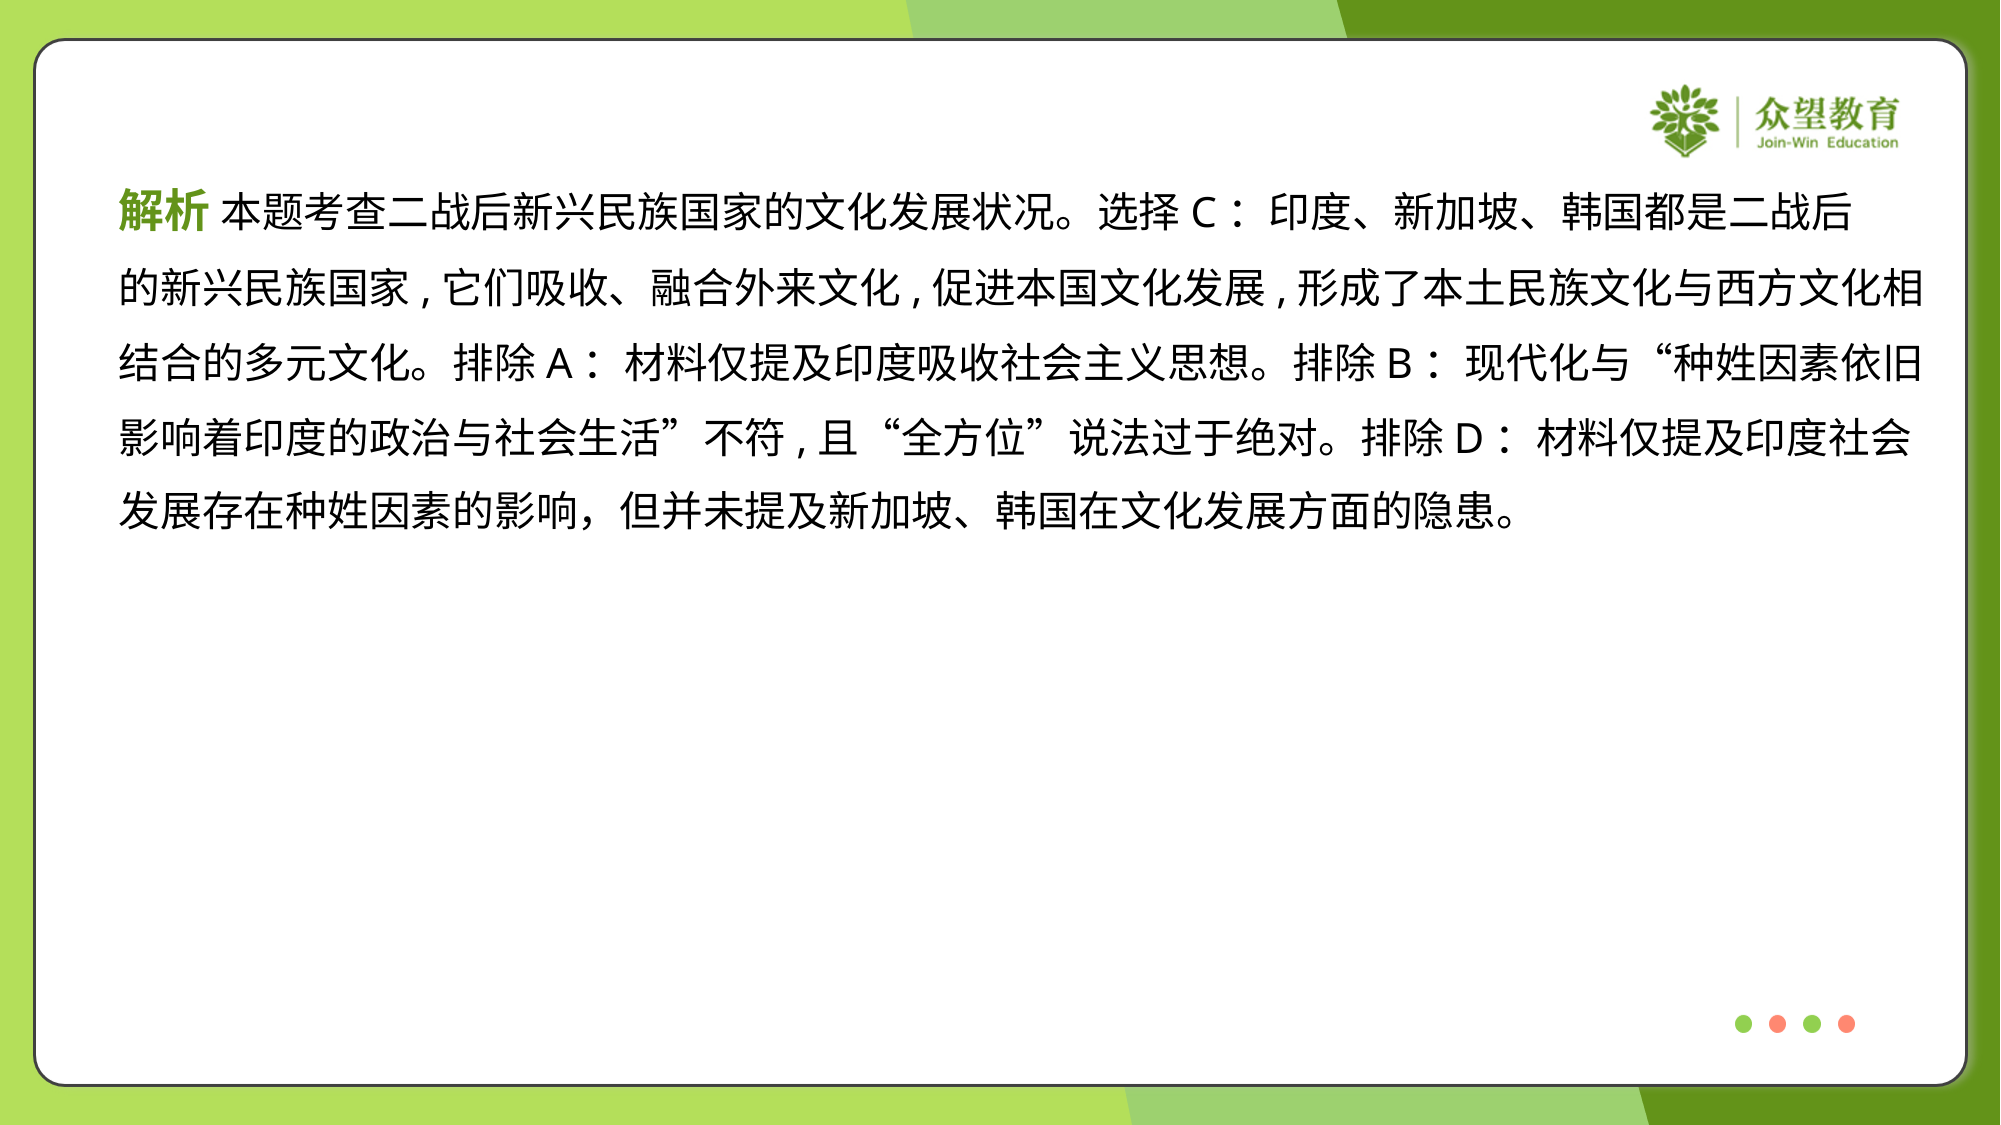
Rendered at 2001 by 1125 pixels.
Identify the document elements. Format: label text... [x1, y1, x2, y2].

text_box 解析 本题考查二战后新兴民族国家的文化发展状况。选择C：印度、新加坡、韩国都是二战后 的新兴民族国家,它们吸收、融合外来文化,促进本国文化发展,形成了本土民族文化与西方文化相 结合的多元文化。排除A：材料仅提及印度吸收社会主义思想。排除B：现代化与“种姓因素依旧 影响着印度的政治与社会生活”不符,且“全方位”说法过于绝对。排除D：材料仅提及印度社会 发展存在种姓因素的影响，但并未提及新加坡、韩国在文化发展方面的隐患。 [118, 159, 1883, 527]
picture [0, 0, 2000, 1125]
